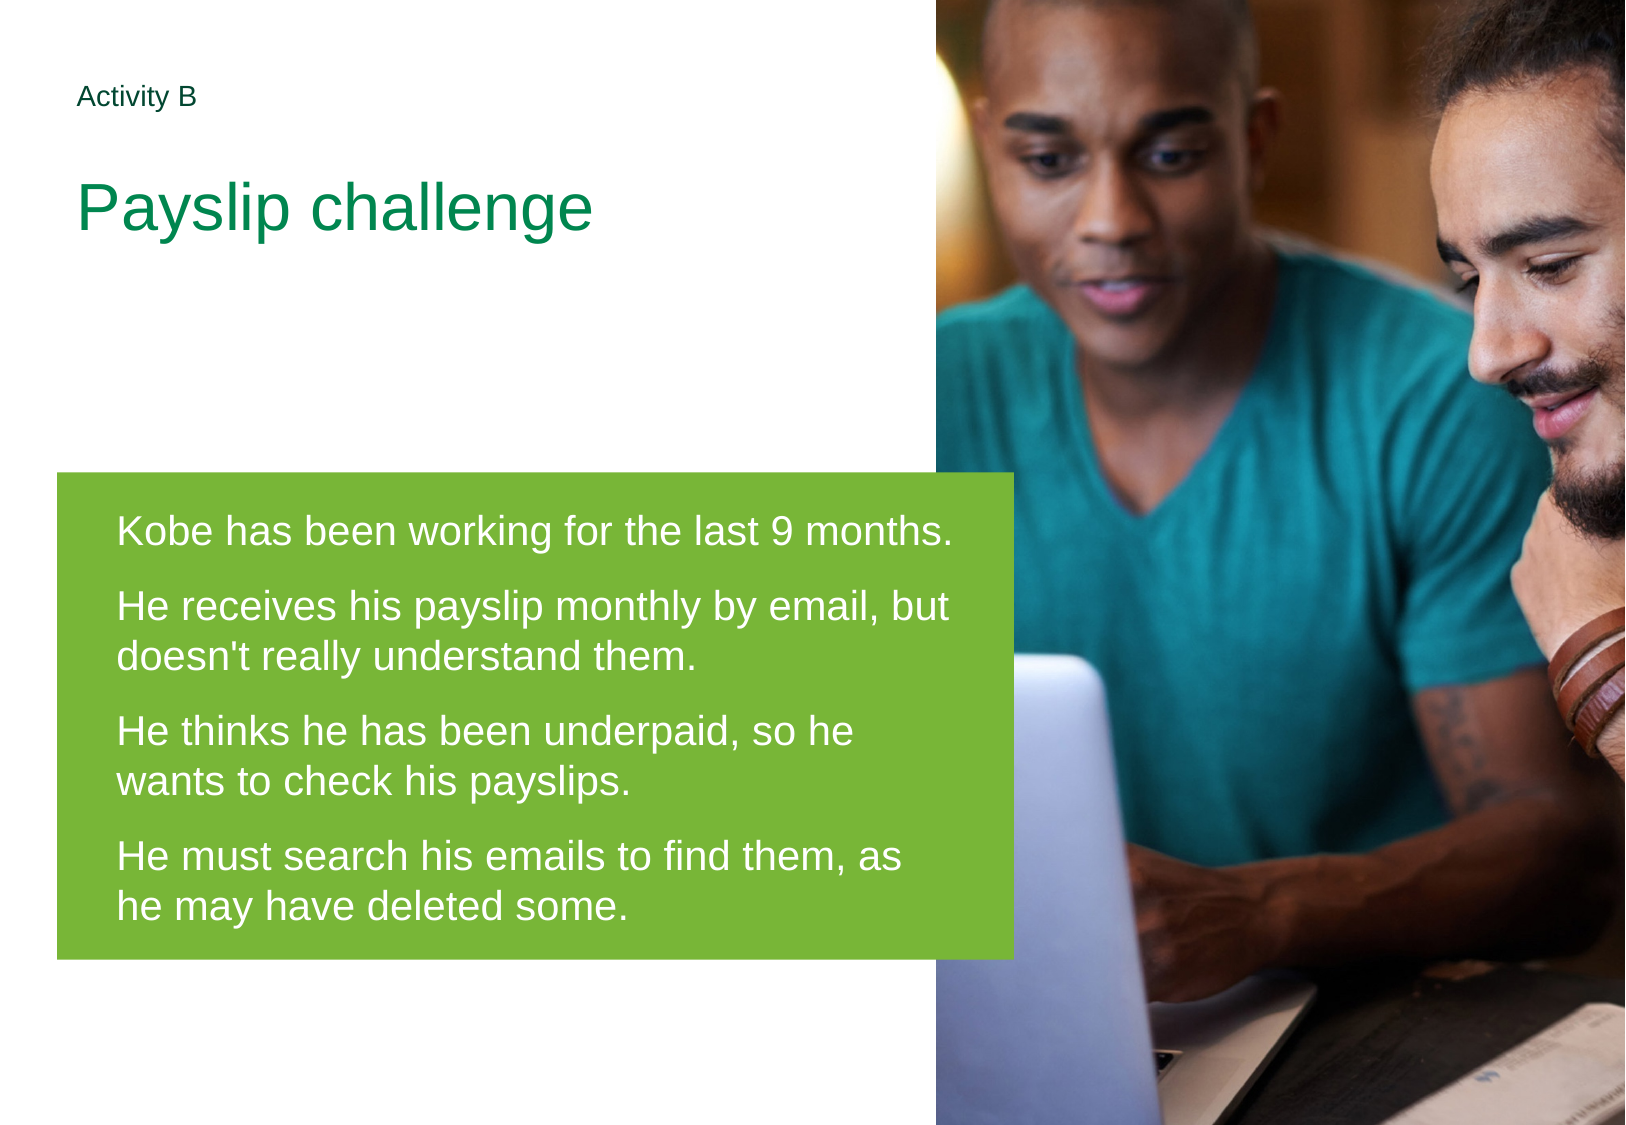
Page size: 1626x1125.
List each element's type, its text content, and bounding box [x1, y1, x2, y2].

title Activity B Payslip challenge [76, 76, 930, 266]
text_box Kobe has been working for the last 9 months. He receives his payslip monthly by email, but doesn't really understand them. He thinks he has been underpaid, so he wants to check his payslips. He must search his emails to find them, as he may have deleted some. [57, 472, 930, 960]
picture [935, 0, 1625, 1125]
